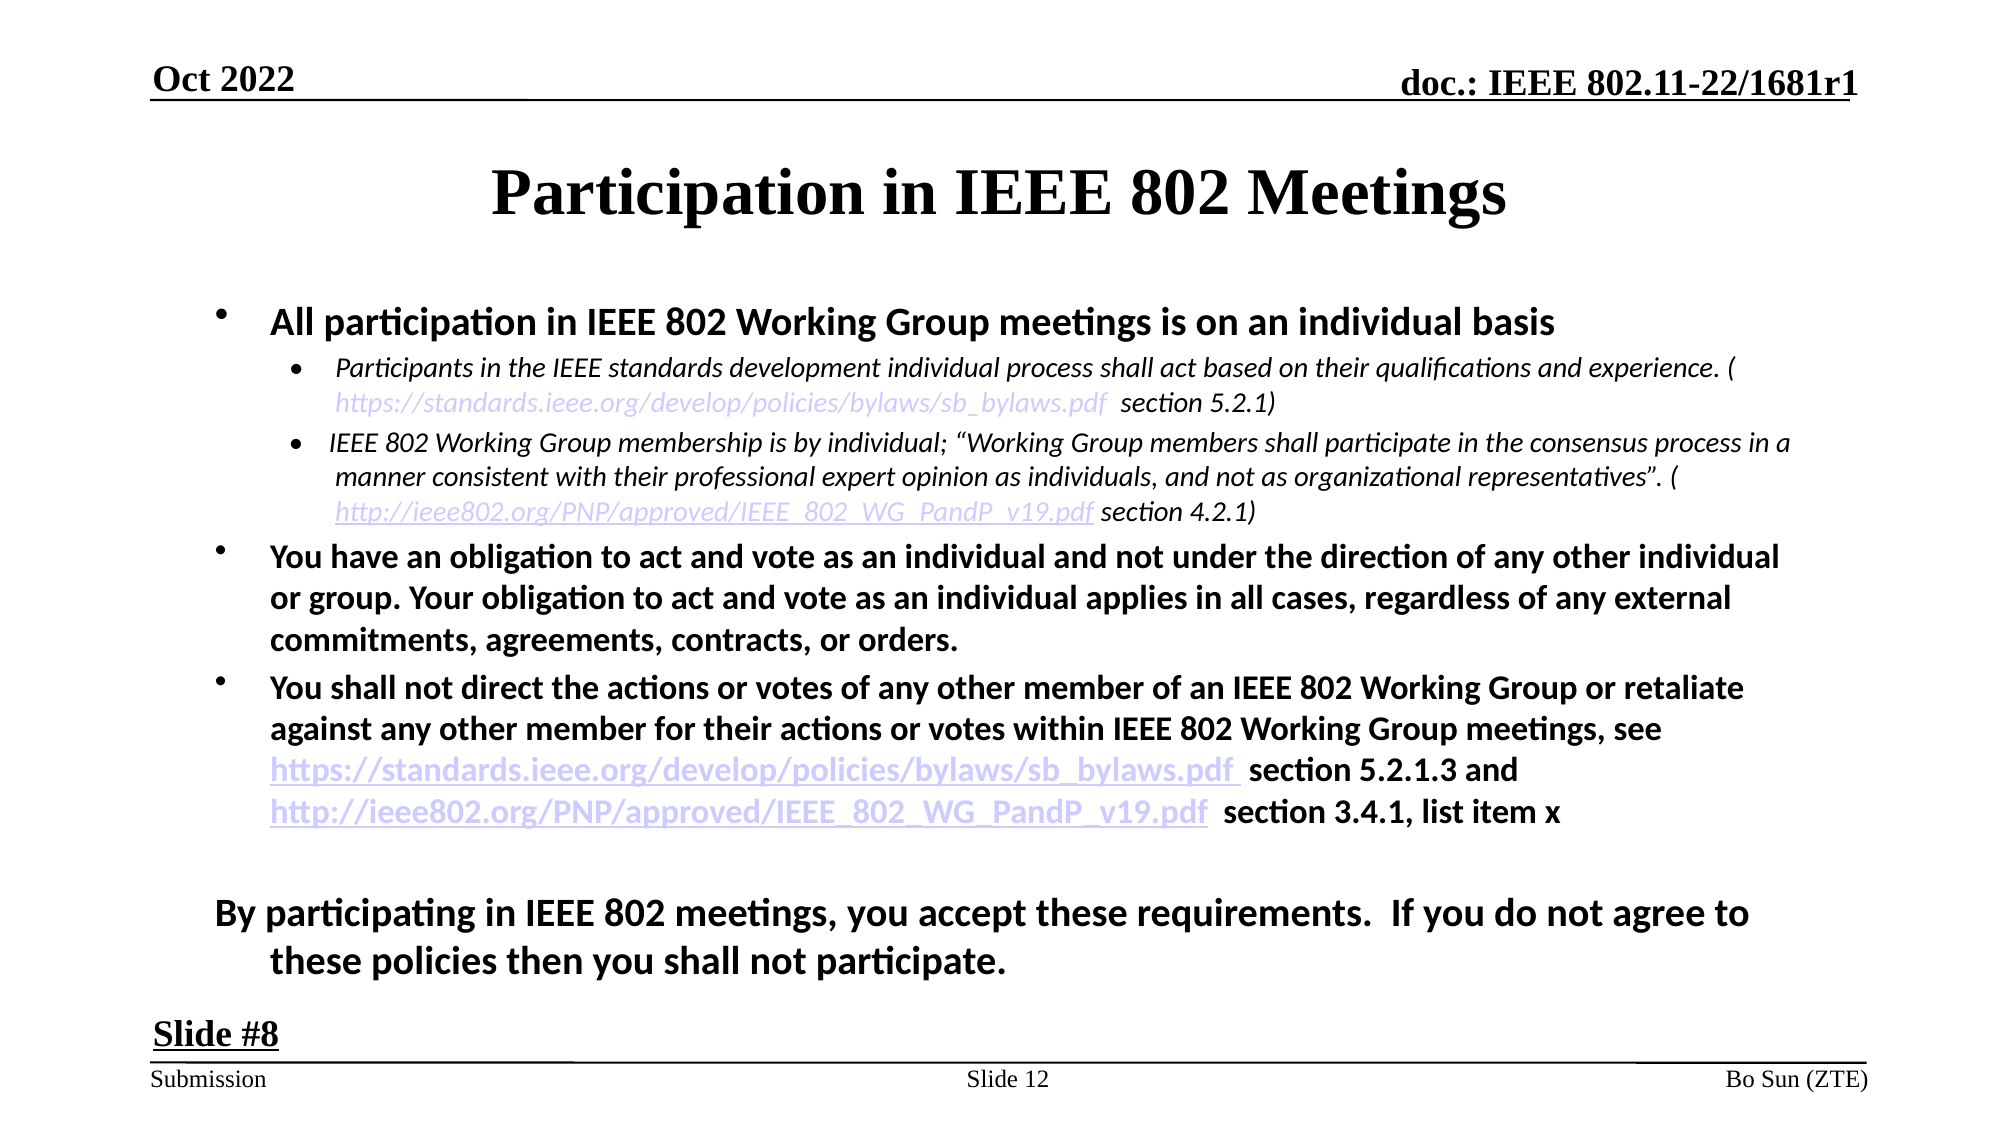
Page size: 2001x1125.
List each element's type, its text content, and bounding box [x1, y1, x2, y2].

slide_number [152, 54, 563, 100]
text_box Participation in IEEE 802 Meetings [362, 100, 1638, 276]
slide_number Slide 12 [949, 1061, 1067, 1123]
text_box Slide #8 [138, 1001, 295, 1062]
footer Bo Sun (ZTE) [1171, 1061, 1869, 1093]
text_box All participation in IEEE 802 Working Group meetings is on an individual basis • Participants in the IEEE standards development individual process shall act based on their qualifications and experience. (https://standards.ieee.org/develop/policies/bylaws/sb_bylaws.pdf section 5.2.1) • IEEE 802 Working Group membership is by individual; “Working Group members shall participate in the consensus process in a manner consistent with their professional expert opinion as individuals, and not as organizational representatives”. (http://ieee802.org/PNP/approved/IEEE_802_WG_PandP_v19.pdf section 4.2.1) You have an obligation to act and vote as an individual and not under the direction of any other individual or group. Your obligation to act and vote as an individual applies in all cases, regardless of any external commitments, agreements, contracts, or orders. You shall not direct the actions or votes of any other member of an IEEE 802 Working Group or retaliate against any other member for their actions or votes within IEEE 802 Working Group meetings, see https://standards.ieee.org/develop/policies/bylaws/sb_bylaws.pdf section 5.2.1.3 and http://ieee802.org/PNP/approved/IEEE_802_WG_PandP_v19.pdf section 3.4.1, list item x By participating in IEEE 802 meetings, you accept these requirements. If you do not agree to these policies then you shall not participate. [200, 287, 1813, 1002]
